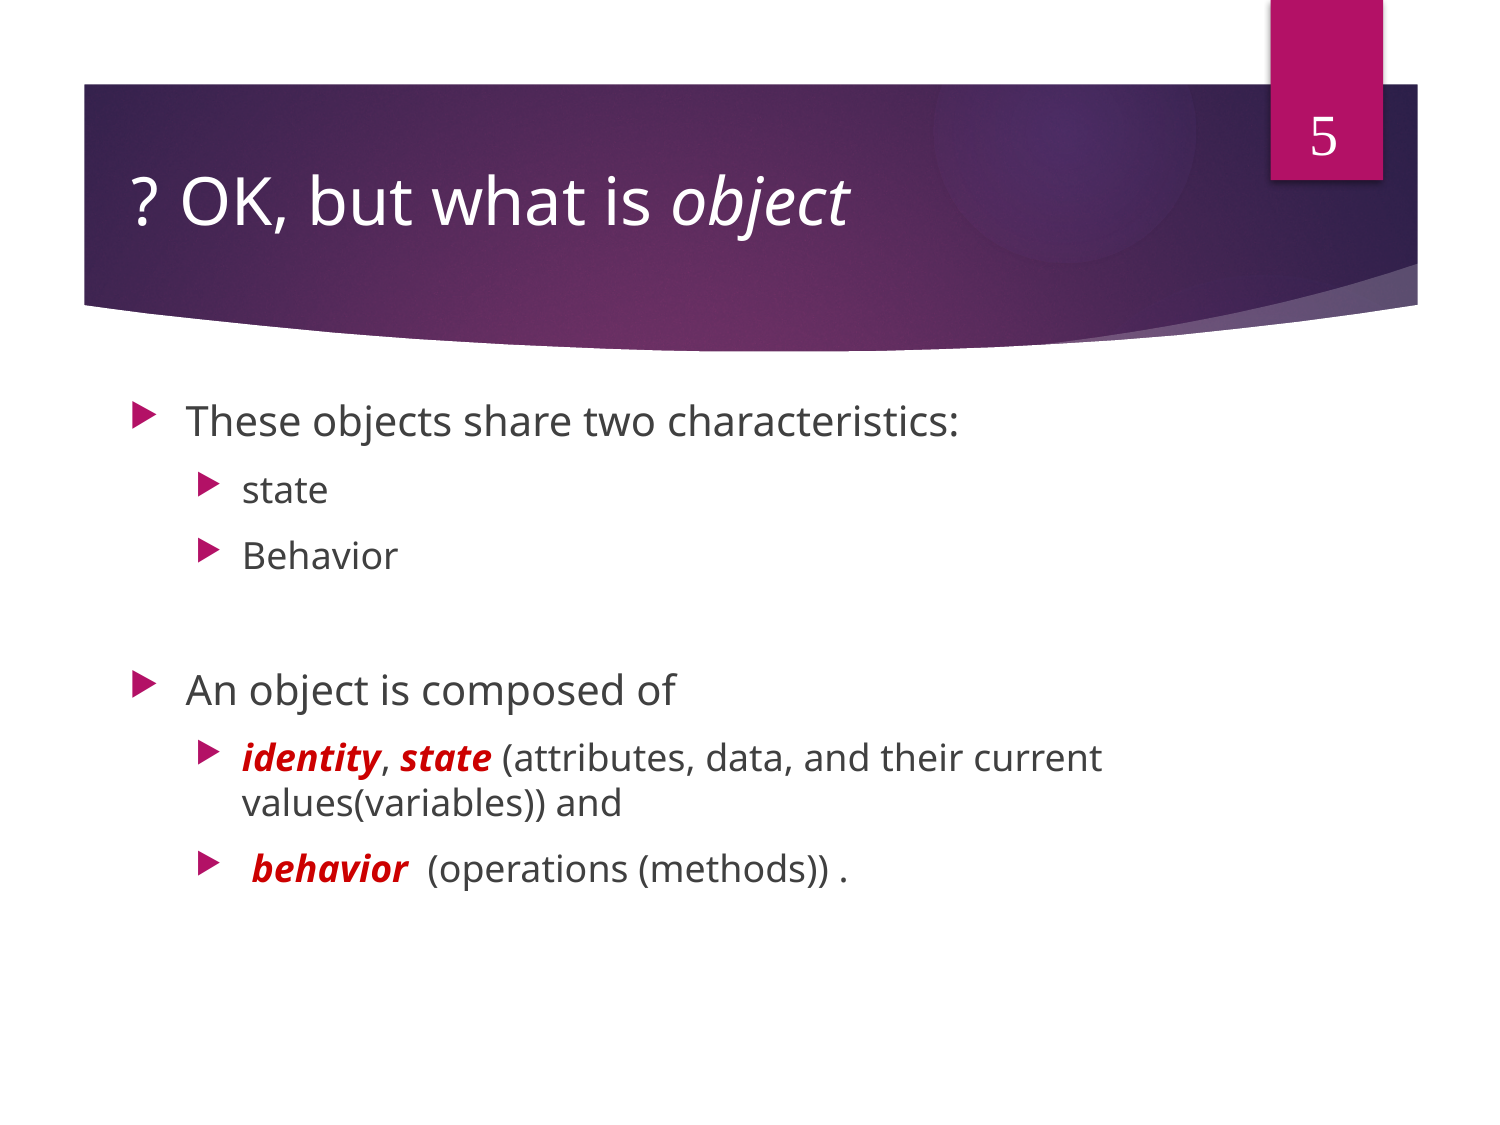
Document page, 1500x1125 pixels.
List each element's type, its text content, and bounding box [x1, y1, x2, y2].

slide_number 5 [1259, 48, 1390, 175]
list These objects share two characteristics: state Behavior An object is composed of identity, state (attributes, data, and their current values(variables)) and behavior (operations (methods)) . [114, 387, 1390, 1125]
title OK, but what is object ? [112, 24, 1388, 213]
